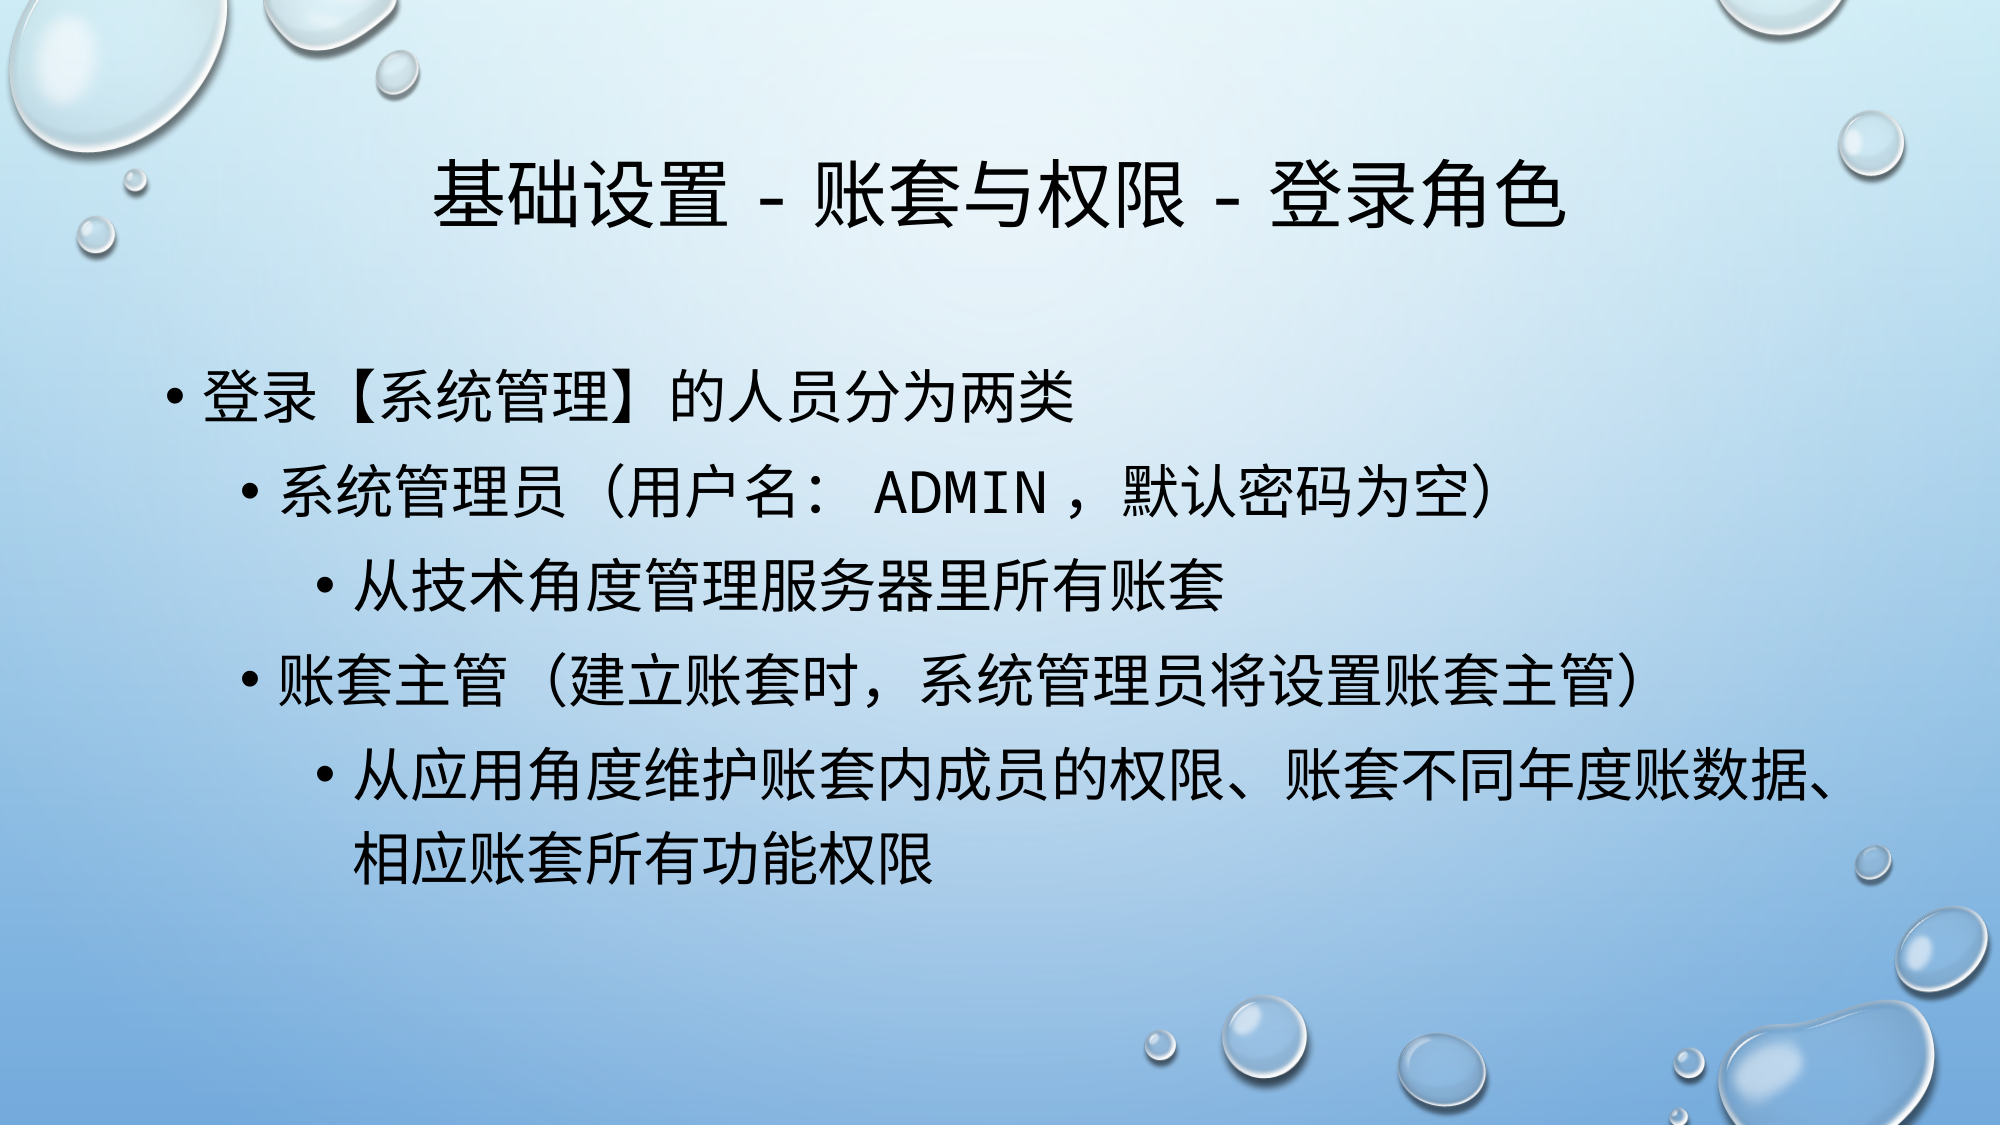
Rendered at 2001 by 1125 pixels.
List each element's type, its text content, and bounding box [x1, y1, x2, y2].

list 登录【系统管理】的人员分为两类 系统管理员（用户名：admin，默认密码为空） 从技术角度管理服务器里所有账套 账套主管（建立账套时，系统管理员将设置账套主管） 从应用角度维护账套内成员的权限、账套不同年度账数据、相应账套所有功能权限 [149, 339, 1850, 966]
picture [0, 0, 2000, 1125]
title 基础设置-账套与权限-登录角色 [149, 67, 1851, 329]
